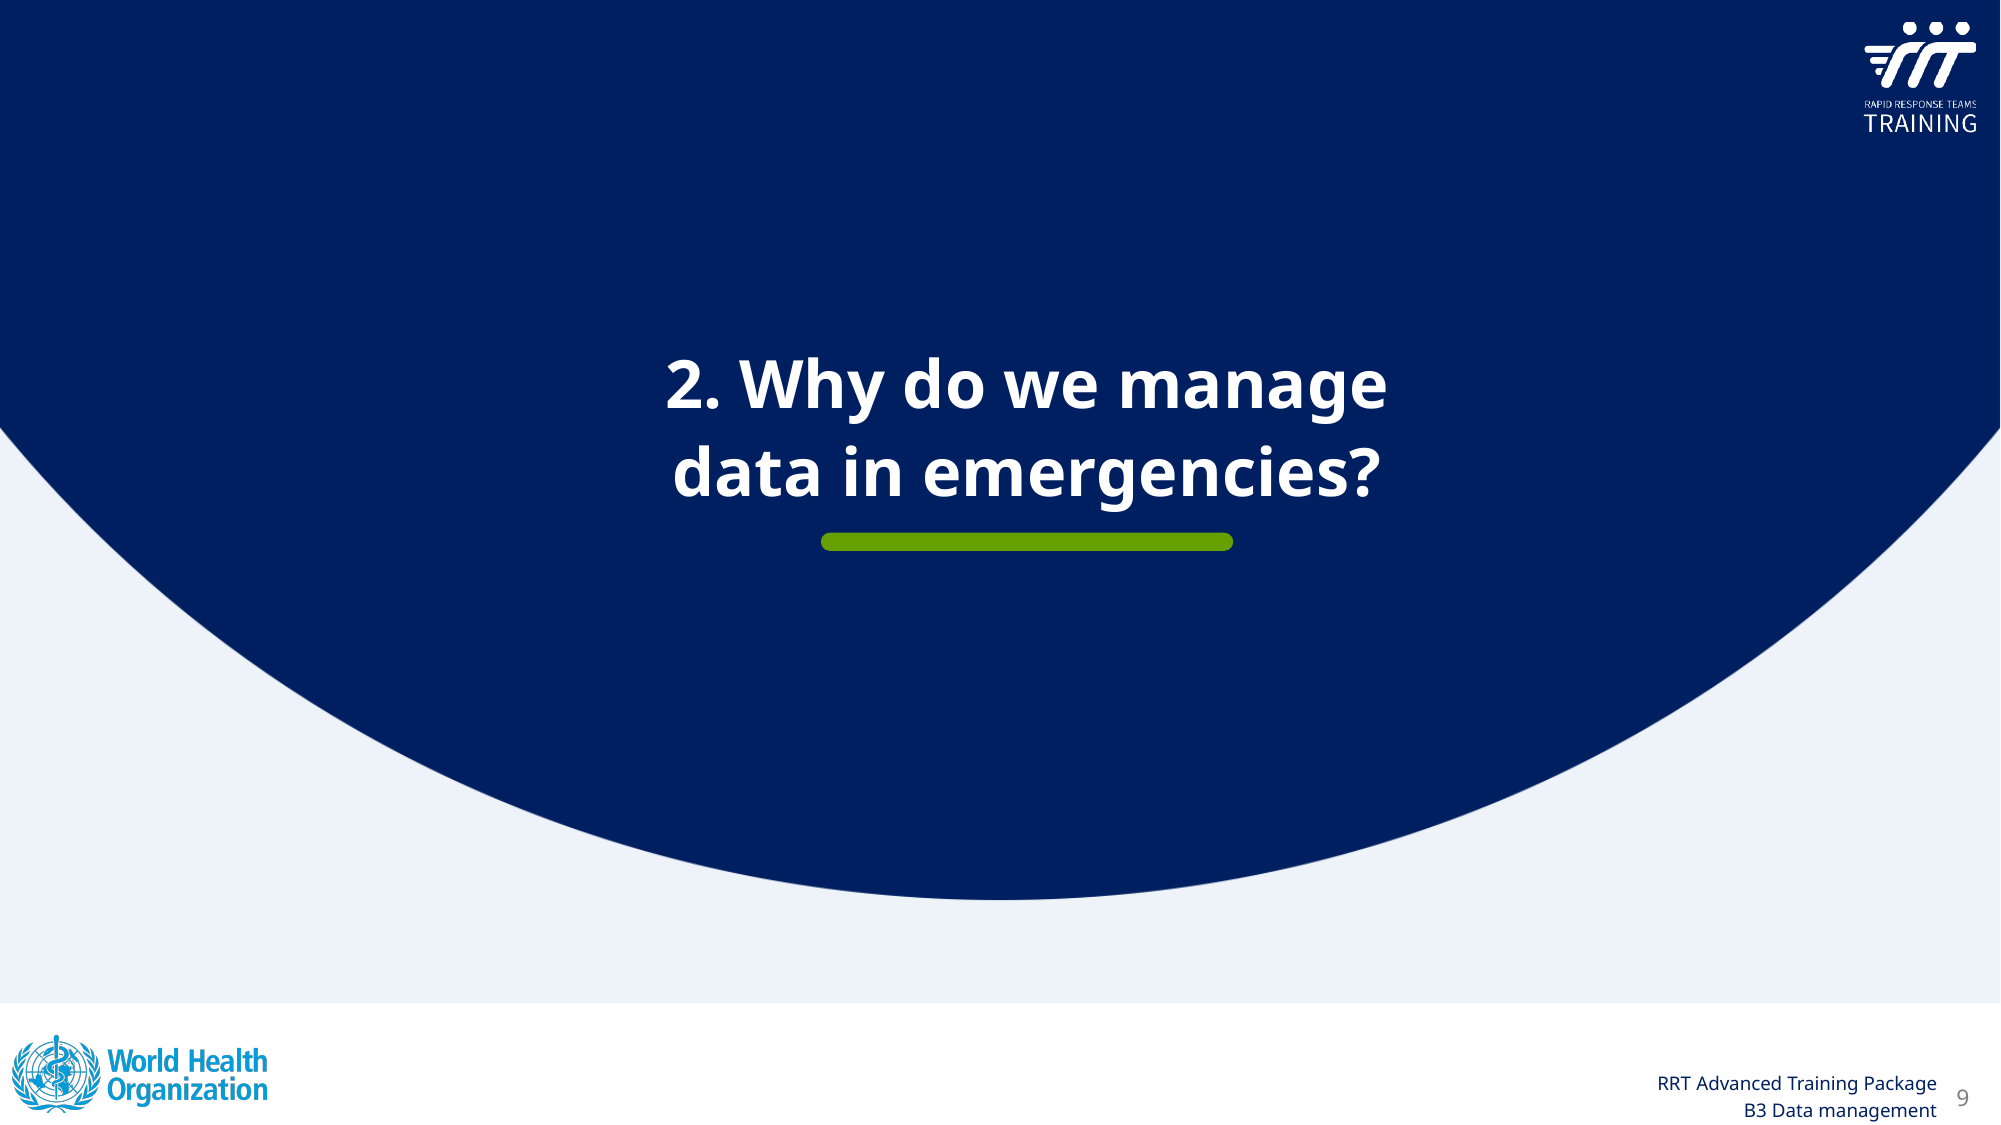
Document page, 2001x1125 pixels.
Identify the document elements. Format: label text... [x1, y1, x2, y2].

list 2. Why do we manage data in emergencies? [591, 267, 1463, 576]
picture [12, 1083, 48, 1113]
picture [0, 0, 2001, 1003]
picture [58, 1050, 64, 1058]
picture [12, 1035, 267, 1113]
